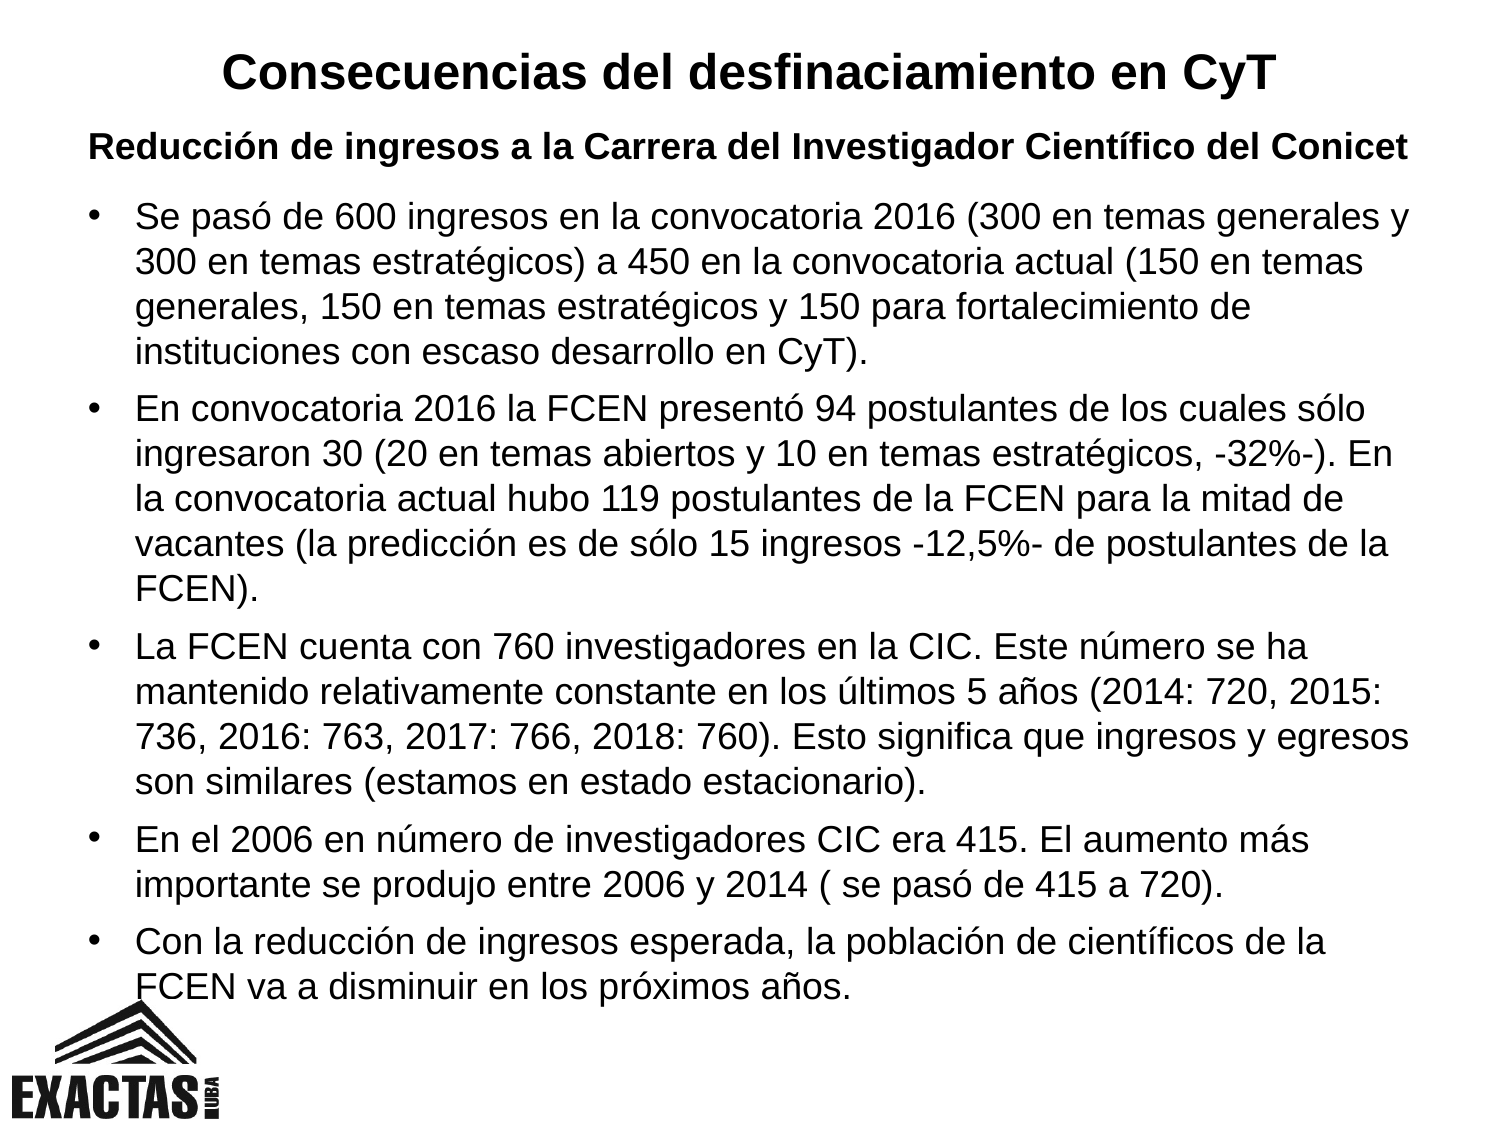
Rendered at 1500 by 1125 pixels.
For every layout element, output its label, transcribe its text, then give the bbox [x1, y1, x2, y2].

picture [12, 999, 219, 1119]
text_box Consecuencias del desfinaciamiento en CyT [0, 32, 1500, 107]
text_box Reducción de ingresos a la Carrera del Investigador Científico del Conicet Se pasó de 600 ingresos en la convocatoria 2016 (300 en temas generales y 300 en temas estratégicos) a 450 en la convocatoria actual (150 en temas generales, 150 en temas estratégicos y 150 para fortalecimiento de instituciones con escaso desarrollo en CyT). En convocatoria 2016 la FCEN presentó 94 postulantes de los cuales sólo ingresaron 30 (20 en temas abiertos y 10 en temas estratégicos, -32%-). En la convocatoria actual hubo 119 postulantes de la FCEN para la mitad de vacantes (la predicción es de sólo 15 ingresos -12,5%- de postulantes de la FCEN). La FCEN cuenta con 760 investigadores en la CIC. Este número se ha mantenido relativamente constante en los últimos 5 años (2014: 720, 2015: 736, 2016: 763, 2017: 766, 2018: 760). Esto significa que ingresos y egresos son similares (estamos en estado estacionario). En el 2006 en número de investigadores CIC era 415. El aumento más importante se produjo entre 2006 y 2014 ( se pasó de 415 a 720). Con la reducción de ingresos esperada, la población de científicos de la FCEN va a disminuir en los próximos años. [73, 114, 1432, 1015]
